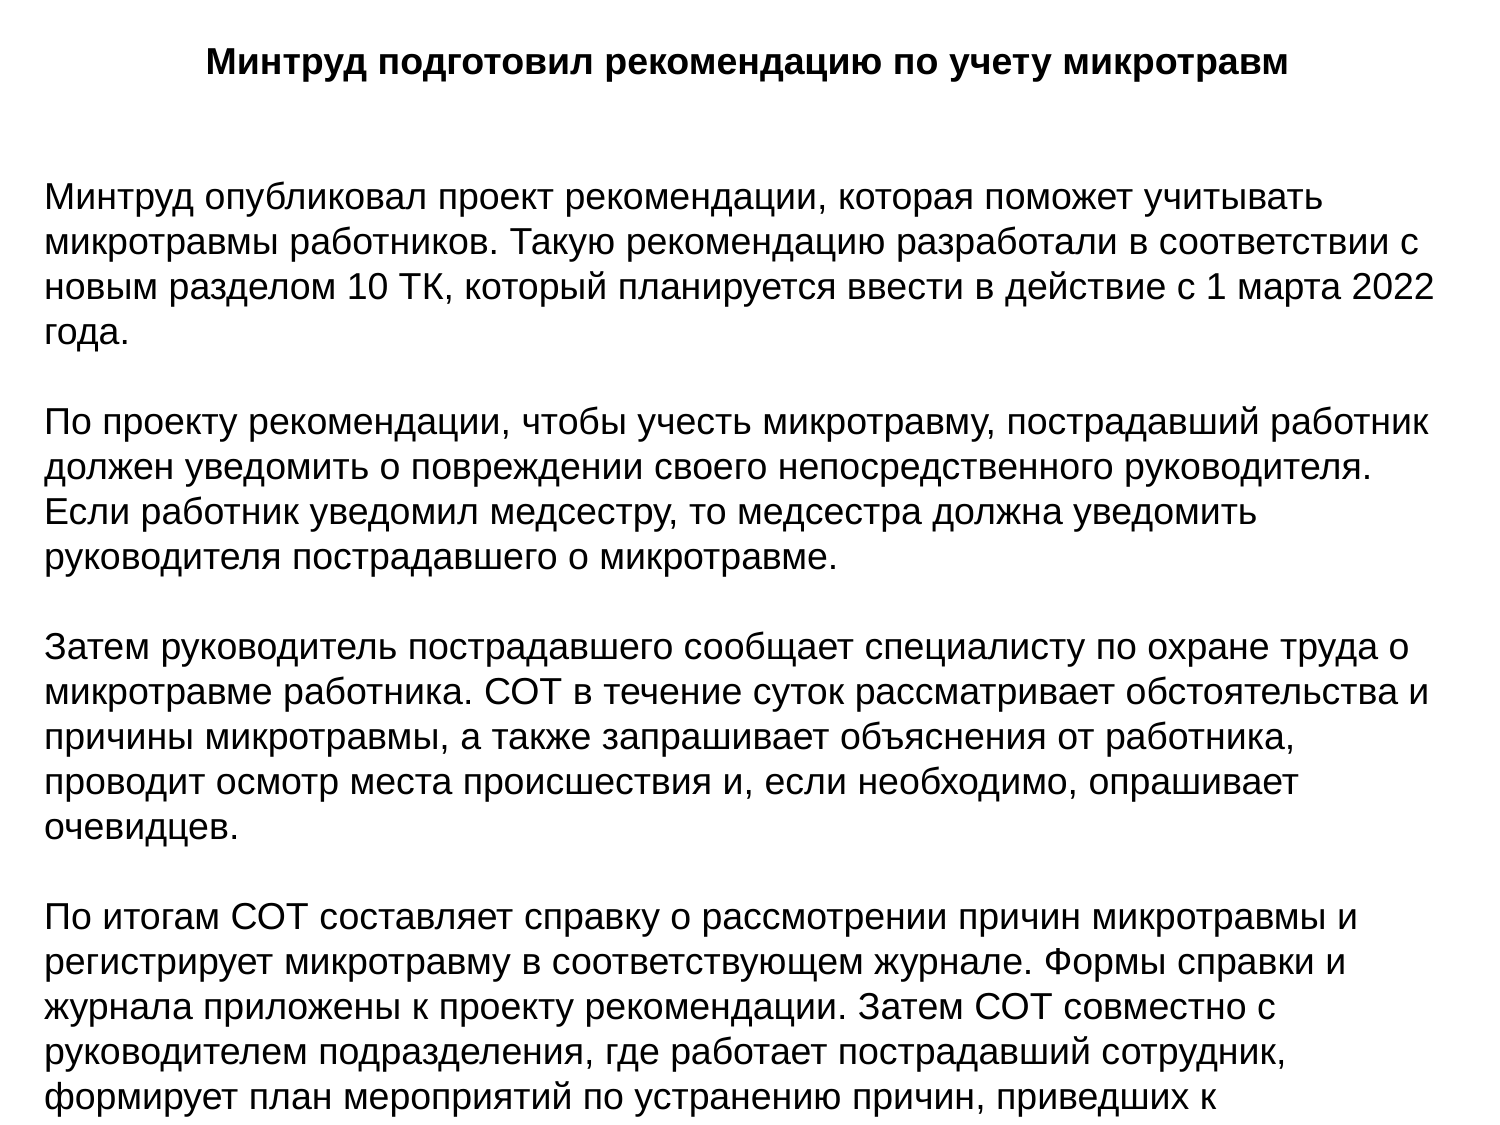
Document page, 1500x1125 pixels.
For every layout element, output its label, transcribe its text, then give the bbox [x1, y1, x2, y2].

text_box Минтруд подготовил рекомендацию по учету микротравм Минтруд опубликовал проект рекомендации, которая поможет учитывать микротравмы работников. Такую рекомендацию разработали в соответствии с новым разделом 10 ТК, который планируется ввести в действие с 1 марта 2022 года. По проекту рекомендации, чтобы учесть микротравму, пострадавший работник должен уведомить о повреждении своего непосредственного руководителя. Если работник уведомил медсестру, то медсестра должна уведомить руководителя пострадавшего о микротравме. Затем руководитель пострадавшего сообщает специалисту по охране труда о микротравме работника. СОТ в течение суток рассматривает обстоятельства и причины микротравмы, а также запрашивает объяснения от работника, проводит осмотр места происшествия и, если необходимо, опрашивает очевидцев. По итогам СОТ составляет справку о рассмотрении причин микротравмы и регистрирует микротравму в соответствующем журнале. Формы справки и журнала приложены к проекту рекомендации. Затем СОТ совместно с руководителем подразделения, где работает пострадавший сотрудник, формирует план мероприятий по устранению причин, приведших к возникновению микротравмы. [29, 29, 1477, 1125]
